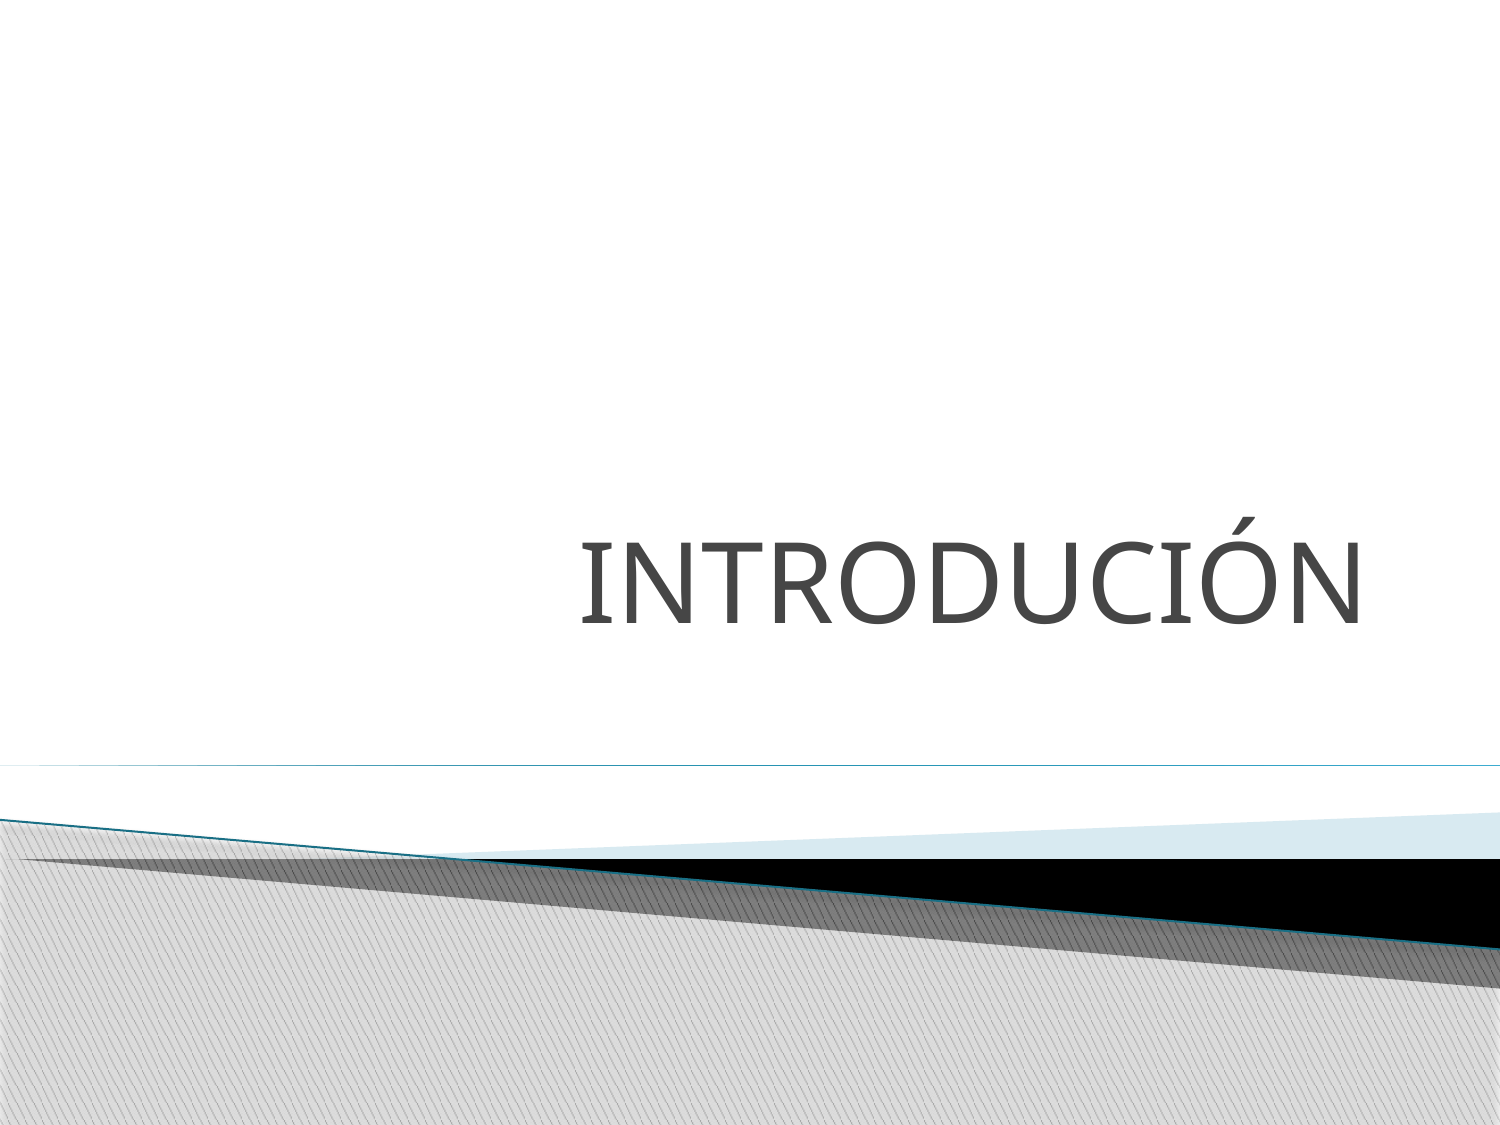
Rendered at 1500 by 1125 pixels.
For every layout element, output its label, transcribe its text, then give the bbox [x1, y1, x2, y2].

subtitle INTRODUCIÓN [112, 503, 1388, 701]
picture [5, 859, 1500, 989]
